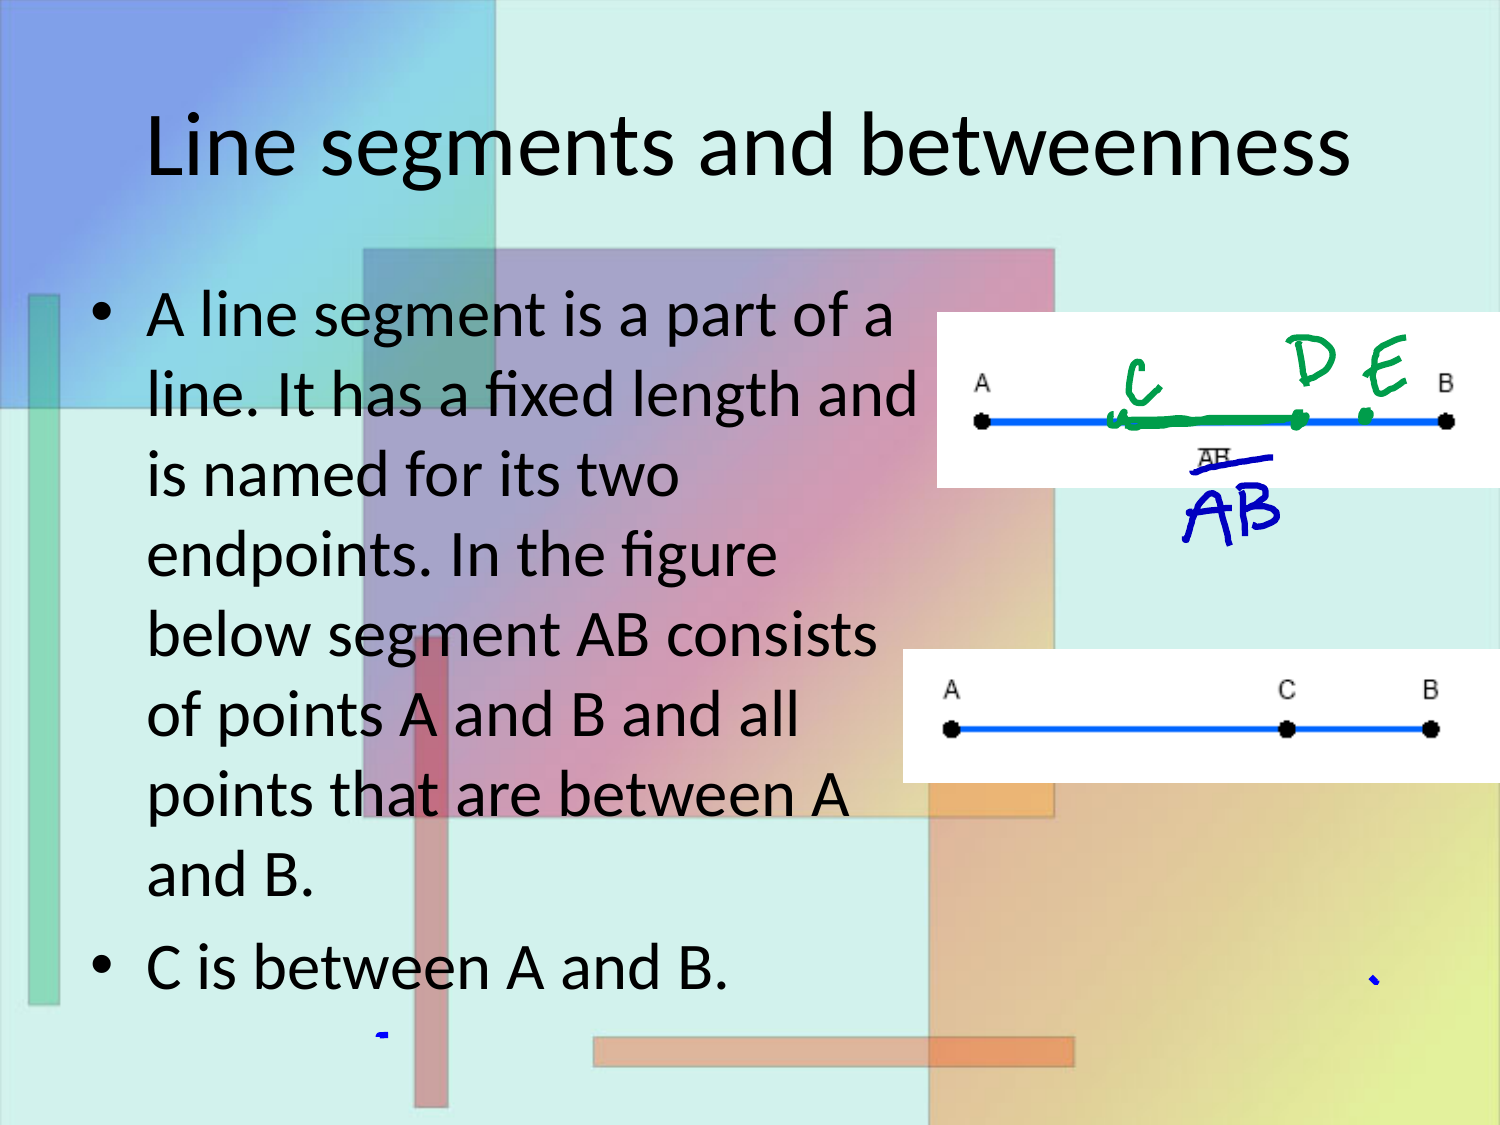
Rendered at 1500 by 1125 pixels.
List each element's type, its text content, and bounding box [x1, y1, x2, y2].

text_box [1195, 497, 1222, 511]
list A line segment is a part of a line. It has a fixed length and is named for its two endpoints. In the figure below segment AB consists of points A and B and all points that are between A and B. C is between A and B. [75, 262, 950, 1025]
title Line segments and betweenness [75, 45, 1425, 233]
text_box [1240, 497, 1278, 528]
text_box [1188, 507, 1232, 515]
picture [0, 0, 1500, 1125]
text_box [1184, 510, 1231, 546]
text_box [1242, 503, 1246, 537]
text_box [1370, 976, 1377, 983]
